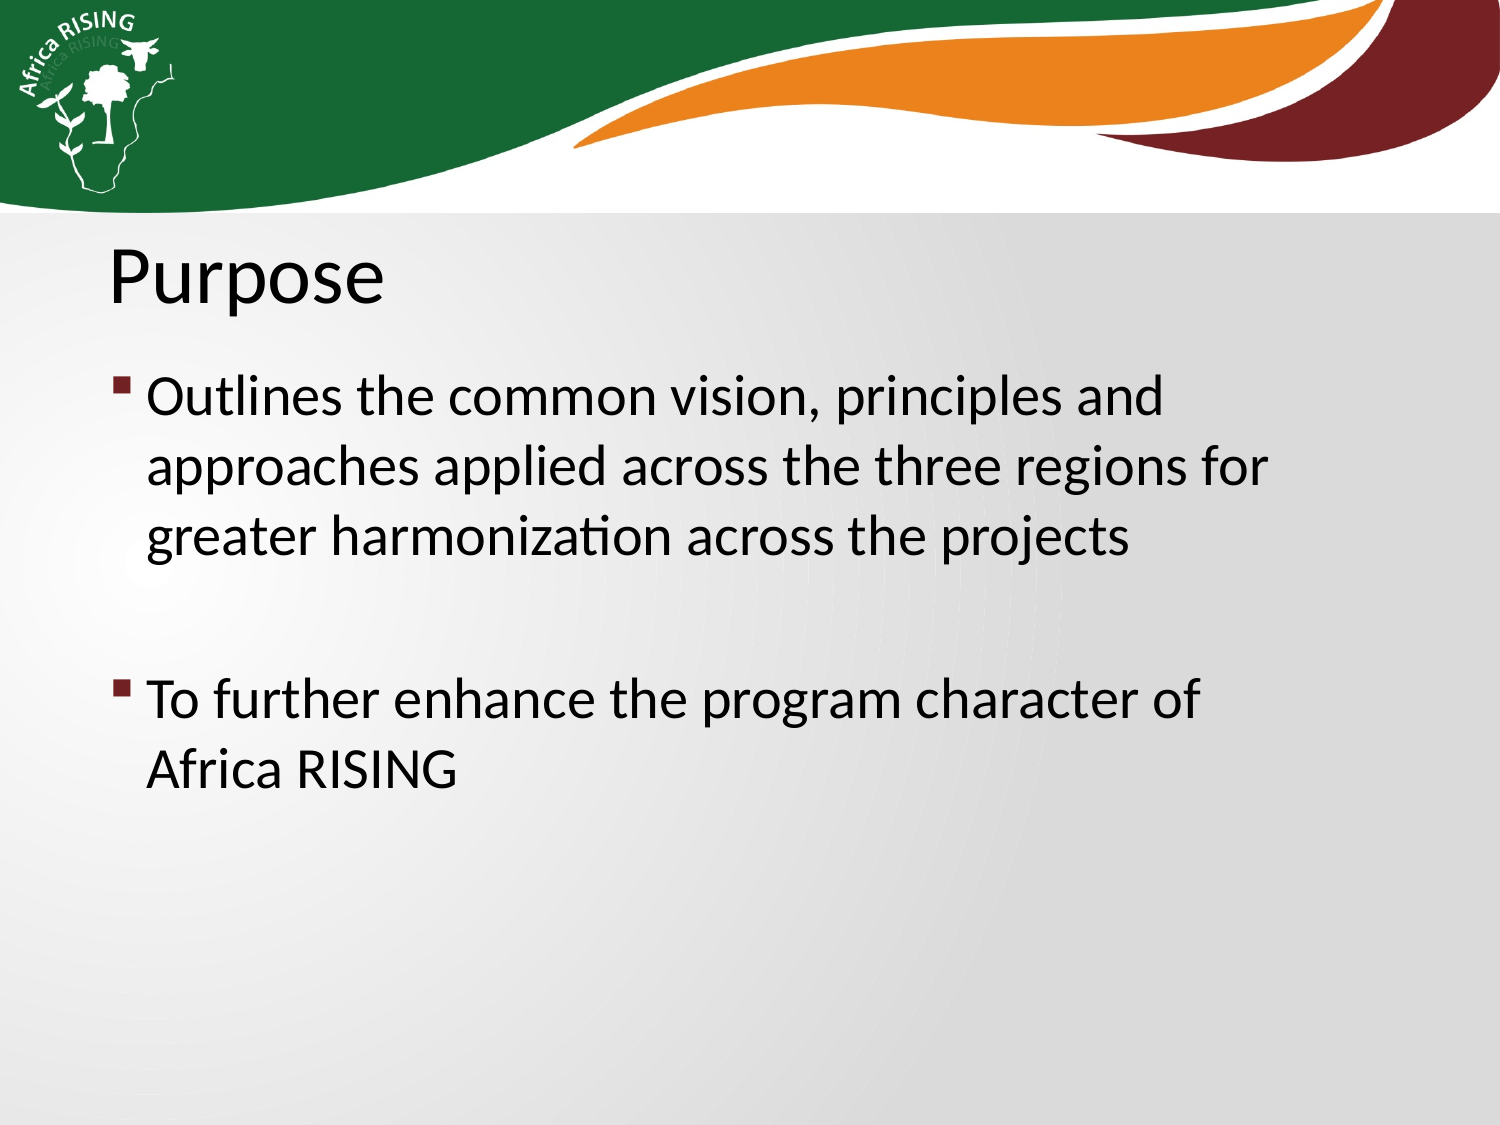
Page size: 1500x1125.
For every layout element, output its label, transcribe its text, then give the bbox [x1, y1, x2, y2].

list Purpose [75, 212, 1325, 400]
list Outlines the common vision, principles and approaches applied across the three regions for greater harmonization across the projects To further enhance the program character of Africa RISING [75, 350, 1350, 1075]
picture [0, 0, 1500, 213]
